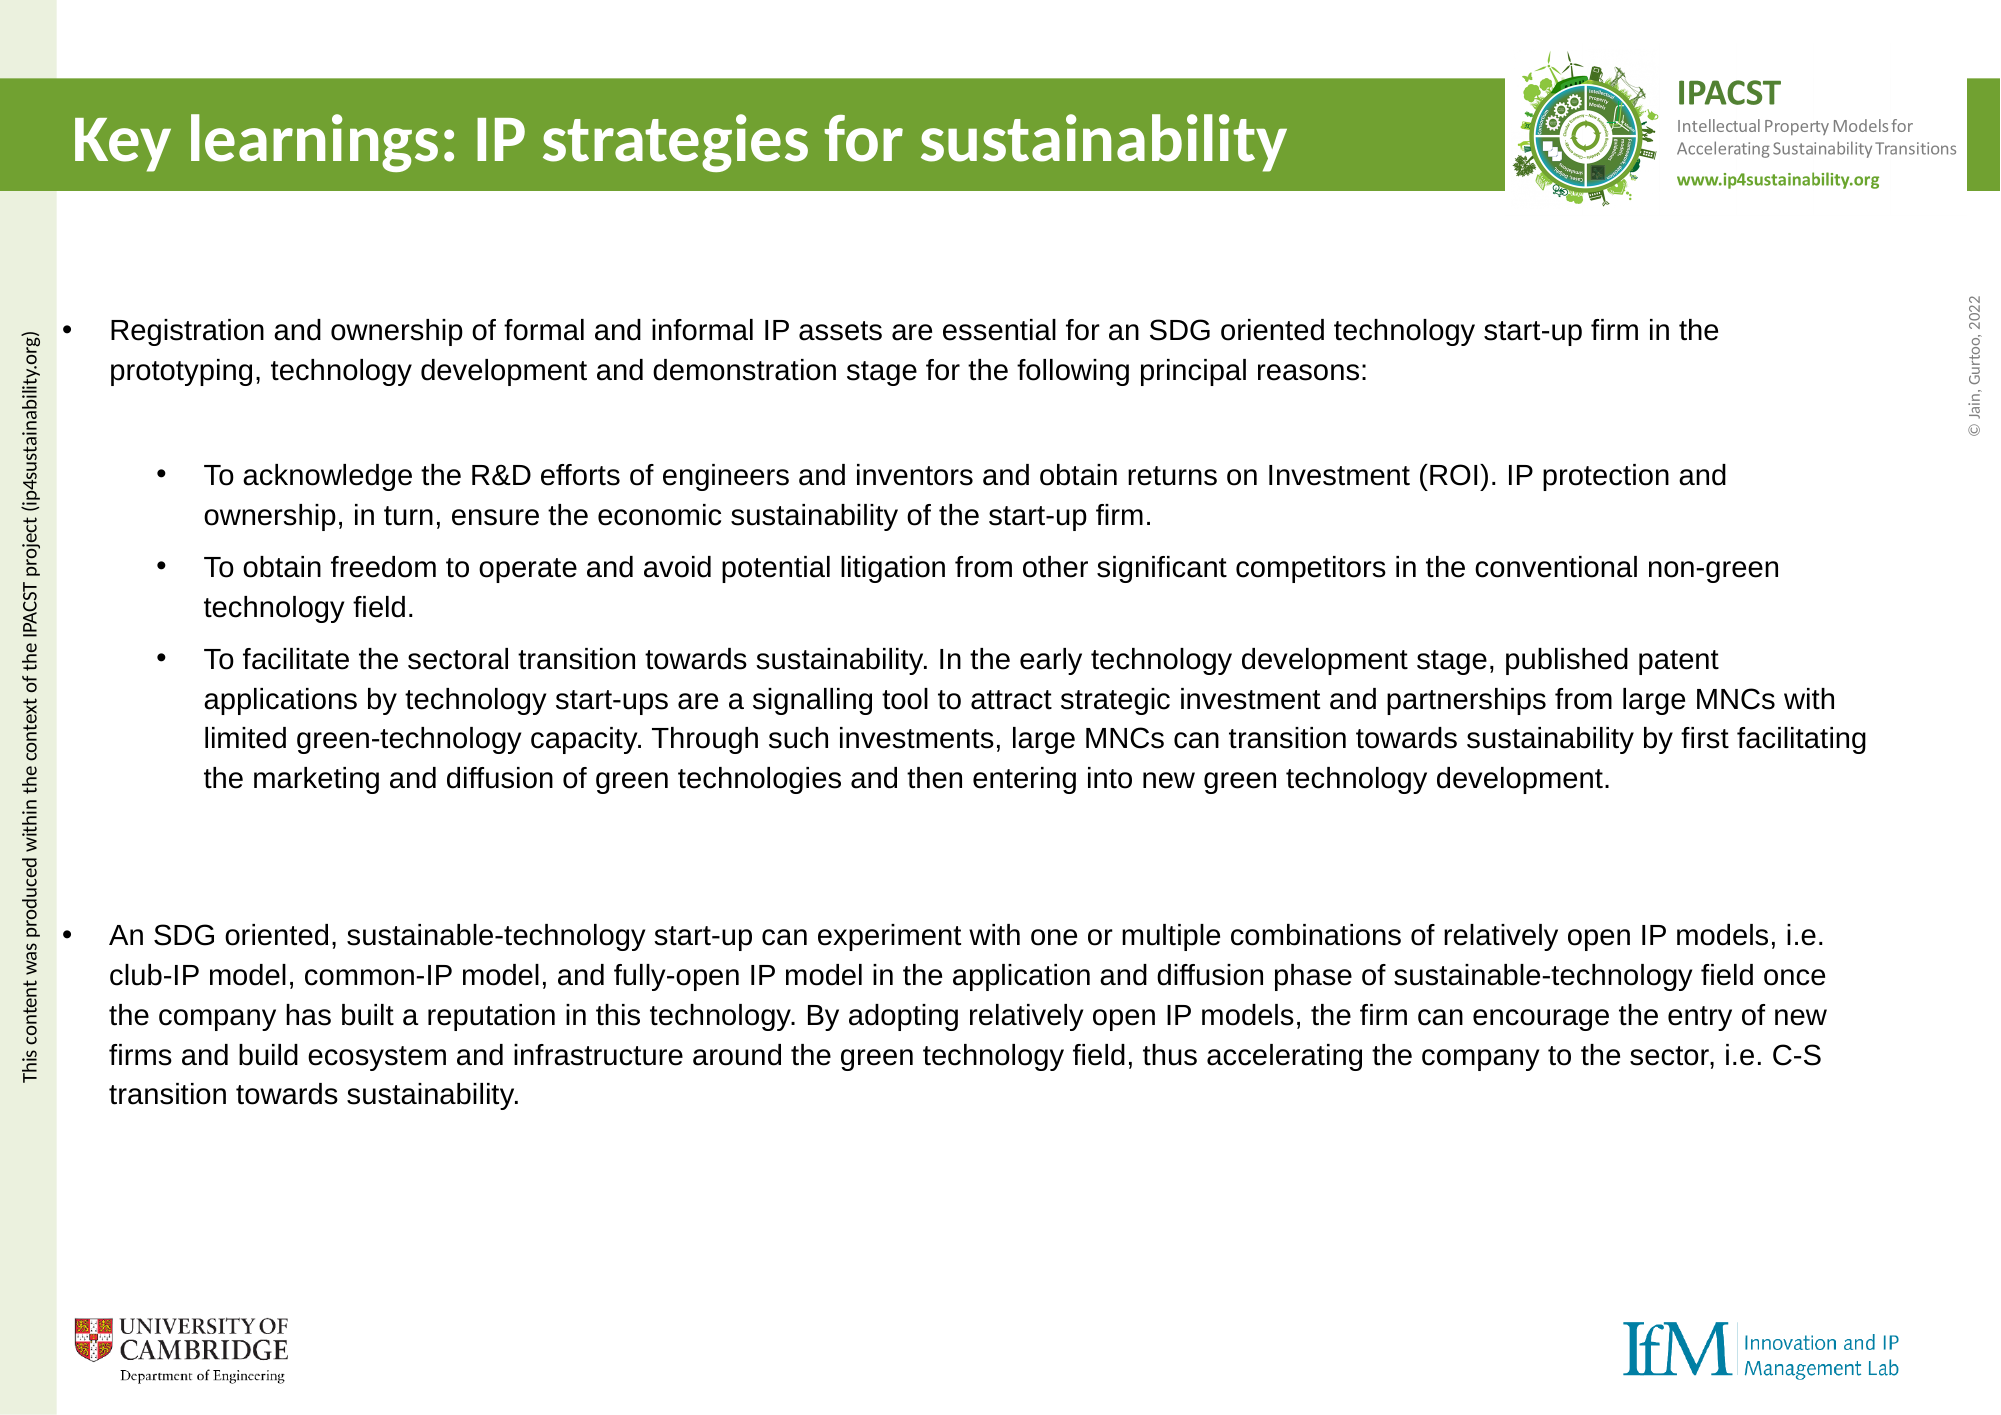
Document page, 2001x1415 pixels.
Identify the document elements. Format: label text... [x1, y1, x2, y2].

picture [1677, 1322, 1715, 1362]
picture [74, 1317, 288, 1386]
text_box Key learnings: IP strategies for sustainability [0, 77, 1504, 192]
picture [1637, 1322, 1663, 1373]
picture [1652, 1325, 1669, 1373]
picture [1623, 1325, 1629, 1373]
text_box Registration and ownership of formal and informal IP assets are essential for an SDG oriented technology start-up firm in the prototyping, technology development and demonstration stage for the following principal reasons: To acknowledge the R&D efforts of engineers and inventors and obtain returns on Investment (ROI). IP protection and ownership, in turn, ensure the economic sustainability of the start-up firm. To obtain freedom to operate and avoid potential litigation from other significant competitors in the conventional non-green technology field. To facilitate the sectoral transition towards sustainability. In the early technology development stage, published patent applications by technology start-ups are a signalling tool to attract strategic investment and partnerships from large MNCs with limited green-technology capacity. Through such investments, large MNCs can transition towards sustainability by first facilitating the marketing and diffusion of green technologies and then entering into new green technology development. An SDG oriented, sustainable-technology start-up can experiment with one or multiple combinations of relatively open IP models, i.e. club-IP model, common-IP model, and fully-open IP model in the application and diffusion phase of sustainable-technology field once the company has built a reputation in this technology. By adopting relatively open IP models, the firm can encourage the entry of new firms and build ecosystem and infrastructure around the green technology field, thus accelerating the company to the sector, i.e. C-S transition towards sustainability. [47, 299, 1888, 1313]
text_box Key learnings: IP strategies for sustainability [1968, 77, 2000, 192]
picture [1623, 1322, 1905, 1380]
picture [1504, 43, 1968, 216]
